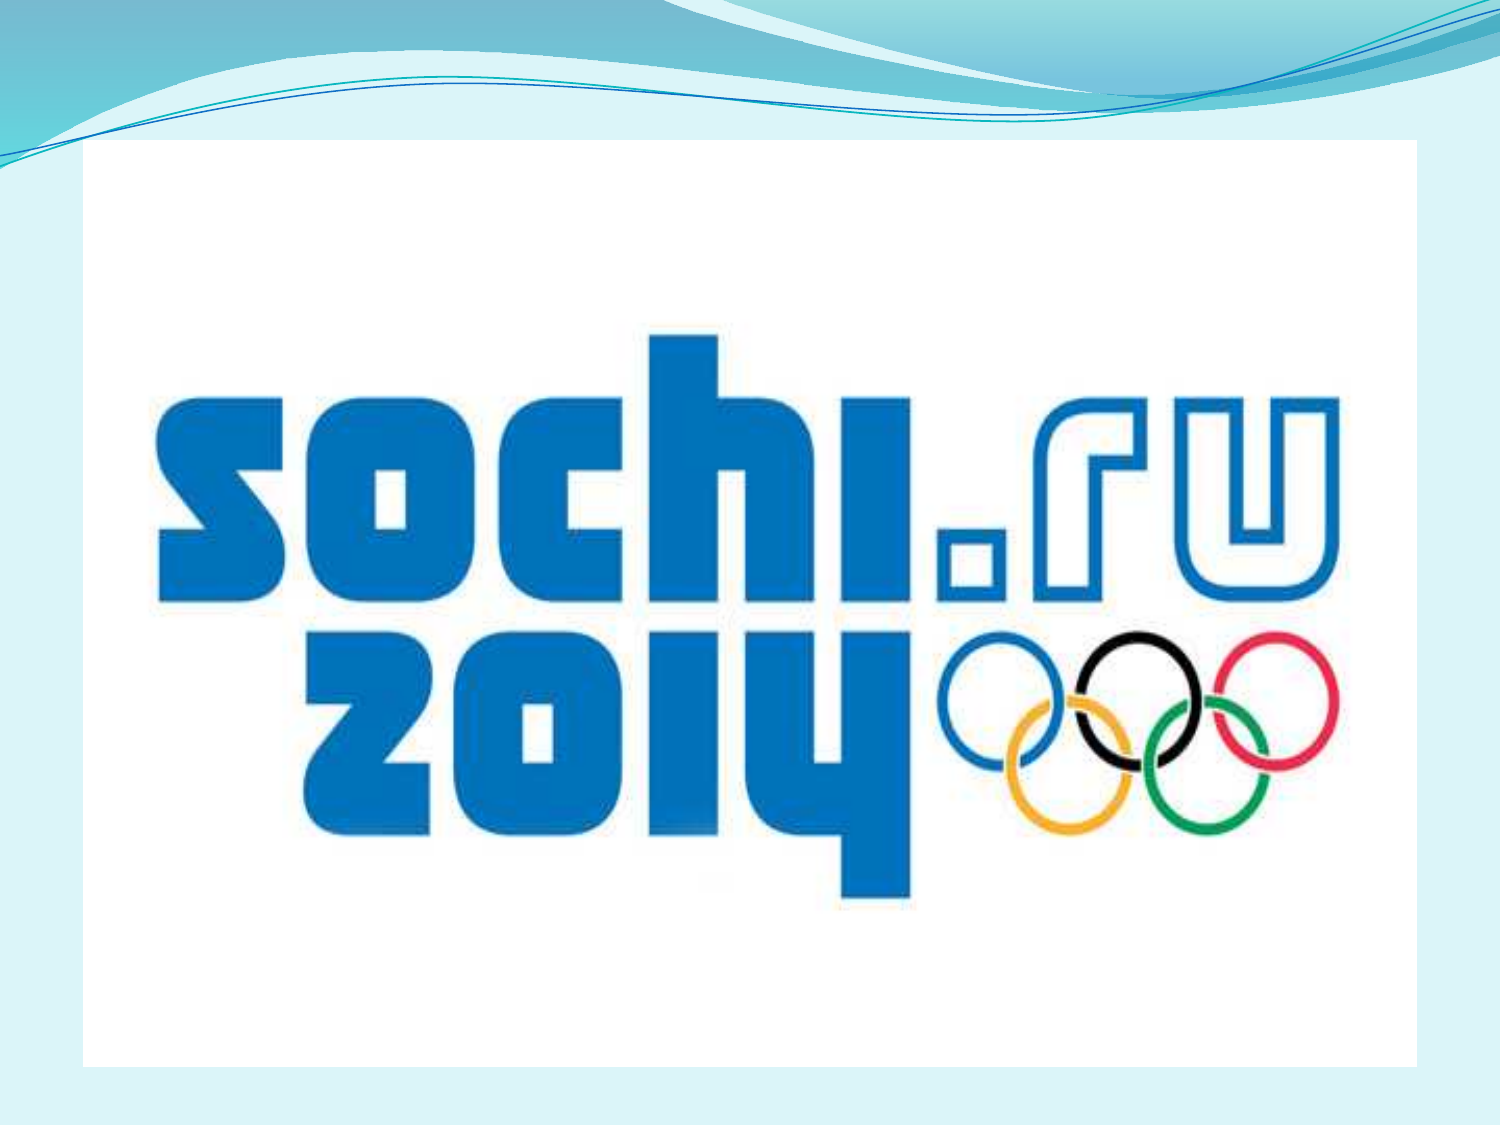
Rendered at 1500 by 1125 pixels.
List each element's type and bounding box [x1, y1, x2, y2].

picture [83, 140, 1417, 1067]
